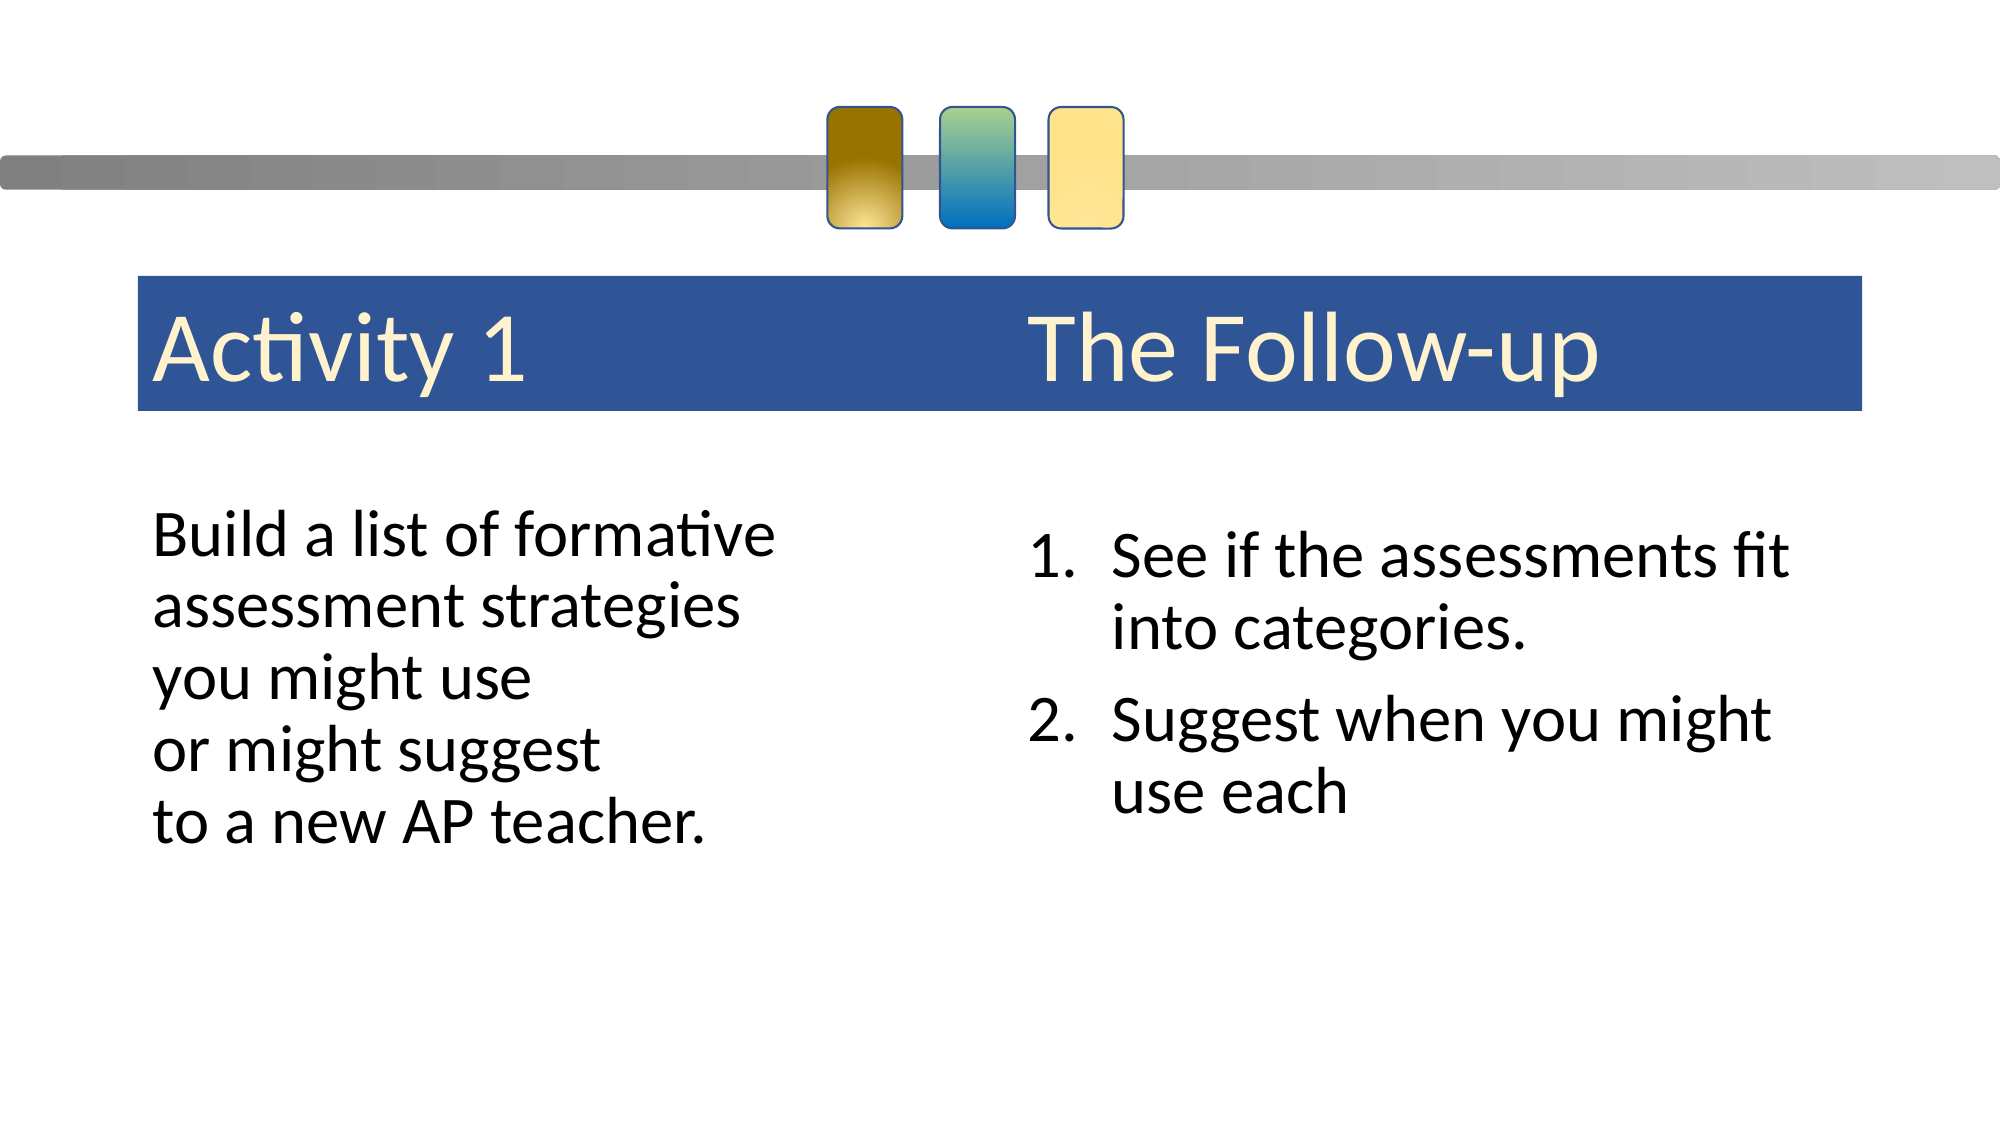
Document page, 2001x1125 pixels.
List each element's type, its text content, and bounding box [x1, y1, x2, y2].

text_box [1125, 154, 2000, 191]
text_box [904, 154, 938, 191]
text_box [0, 154, 826, 191]
text_box [938, 105, 1017, 230]
list Activity 1 [137, 275, 1012, 411]
list The Follow-up [1012, 275, 1863, 411]
list See if the assessments fit into categories. Suggest when you might use each [1012, 411, 1863, 1016]
text_box [826, 105, 904, 230]
list Build a list of formative assessment strategies you might use or might suggest to a new AP teacher. [137, 410, 984, 1112]
text_box [1017, 154, 1047, 191]
text_box [1047, 105, 1125, 230]
